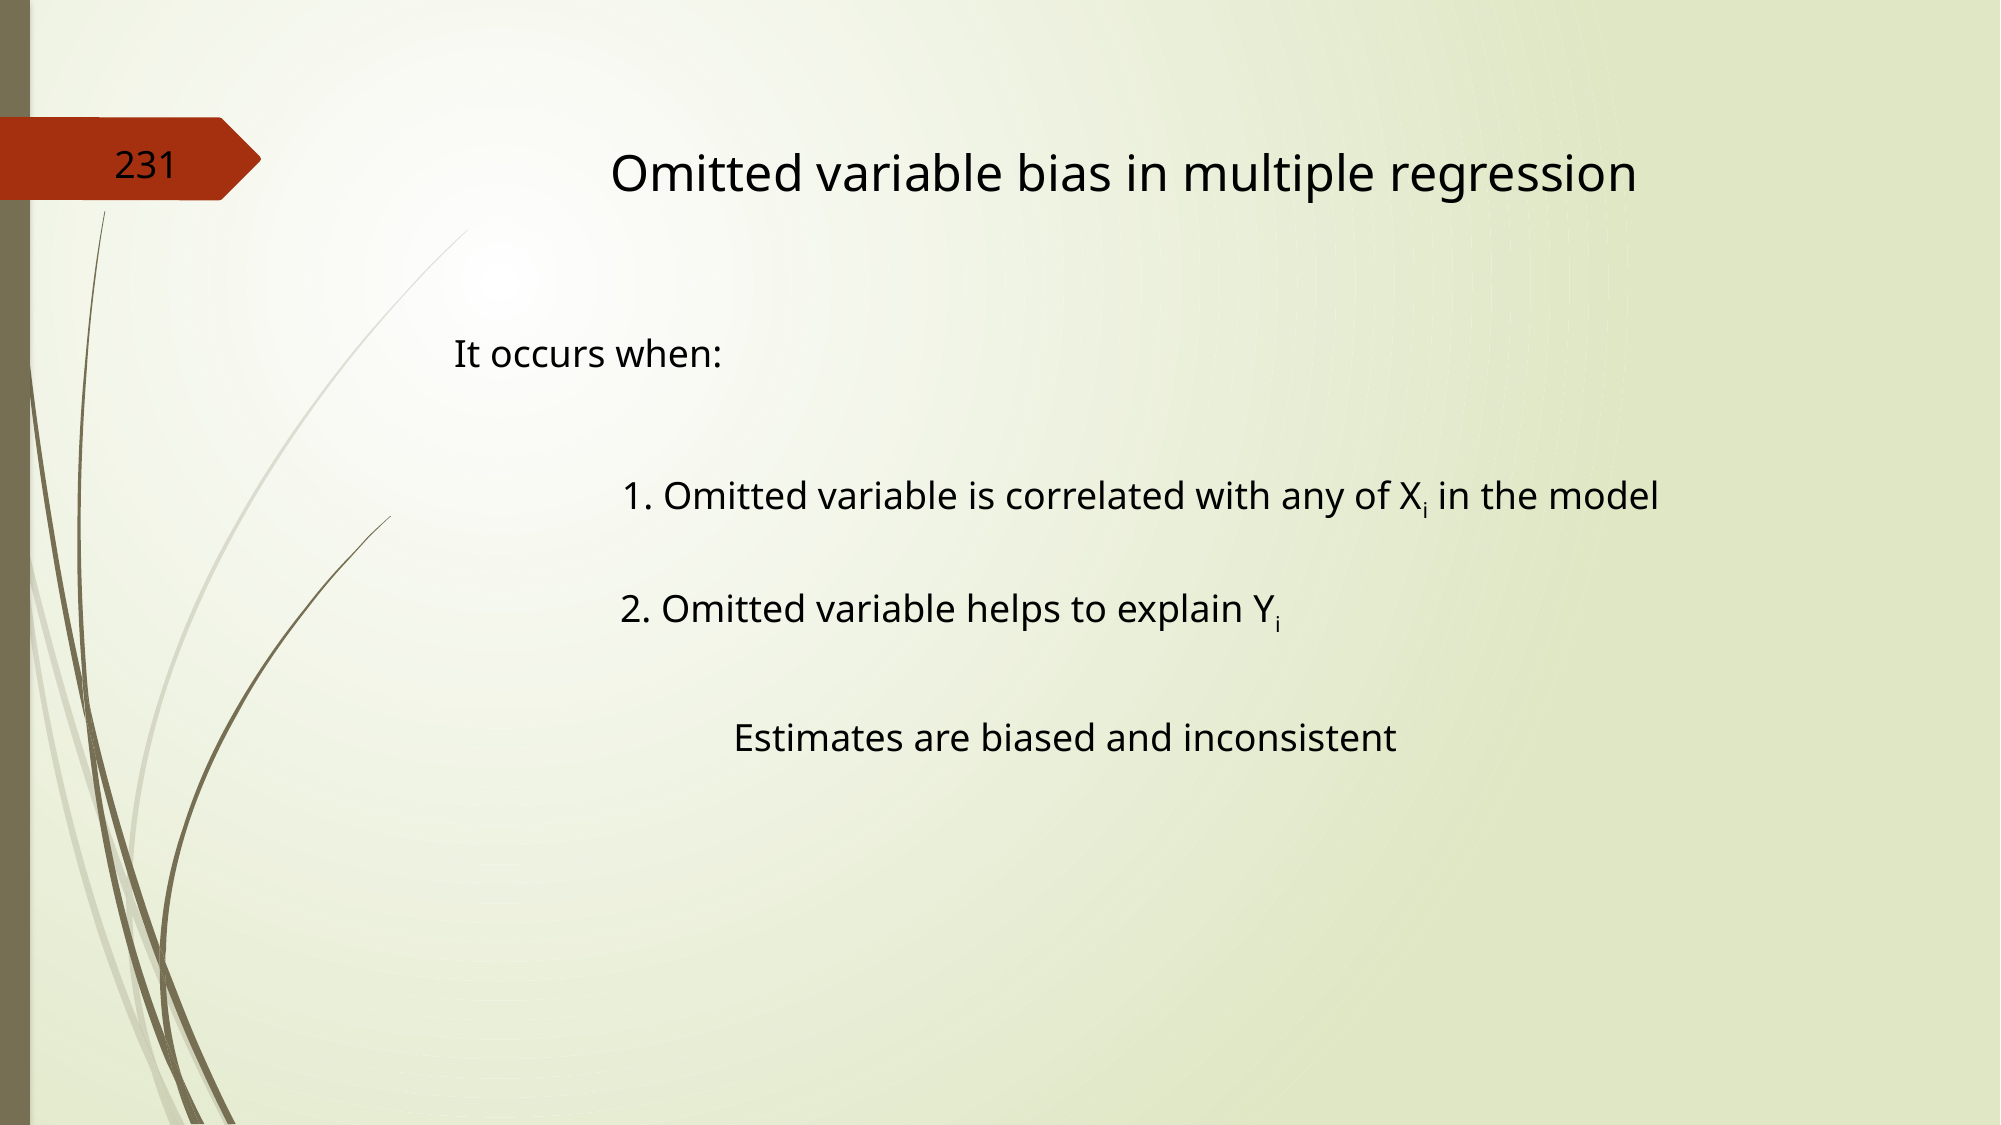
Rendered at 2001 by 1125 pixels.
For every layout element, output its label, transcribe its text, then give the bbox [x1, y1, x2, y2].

text_box Omitted variable bias in multiple regression [595, 133, 1654, 209]
text_box 2. Omitted variable helps to explain Yi [605, 577, 1296, 644]
text_box 231 [99, 133, 194, 194]
text_box Estimates are biased and inconsistent [718, 707, 1413, 767]
text_box It occurs when: [439, 322, 738, 383]
text_box 1. Omitted variable is correlated with any of Xi in the model [607, 464, 1685, 531]
